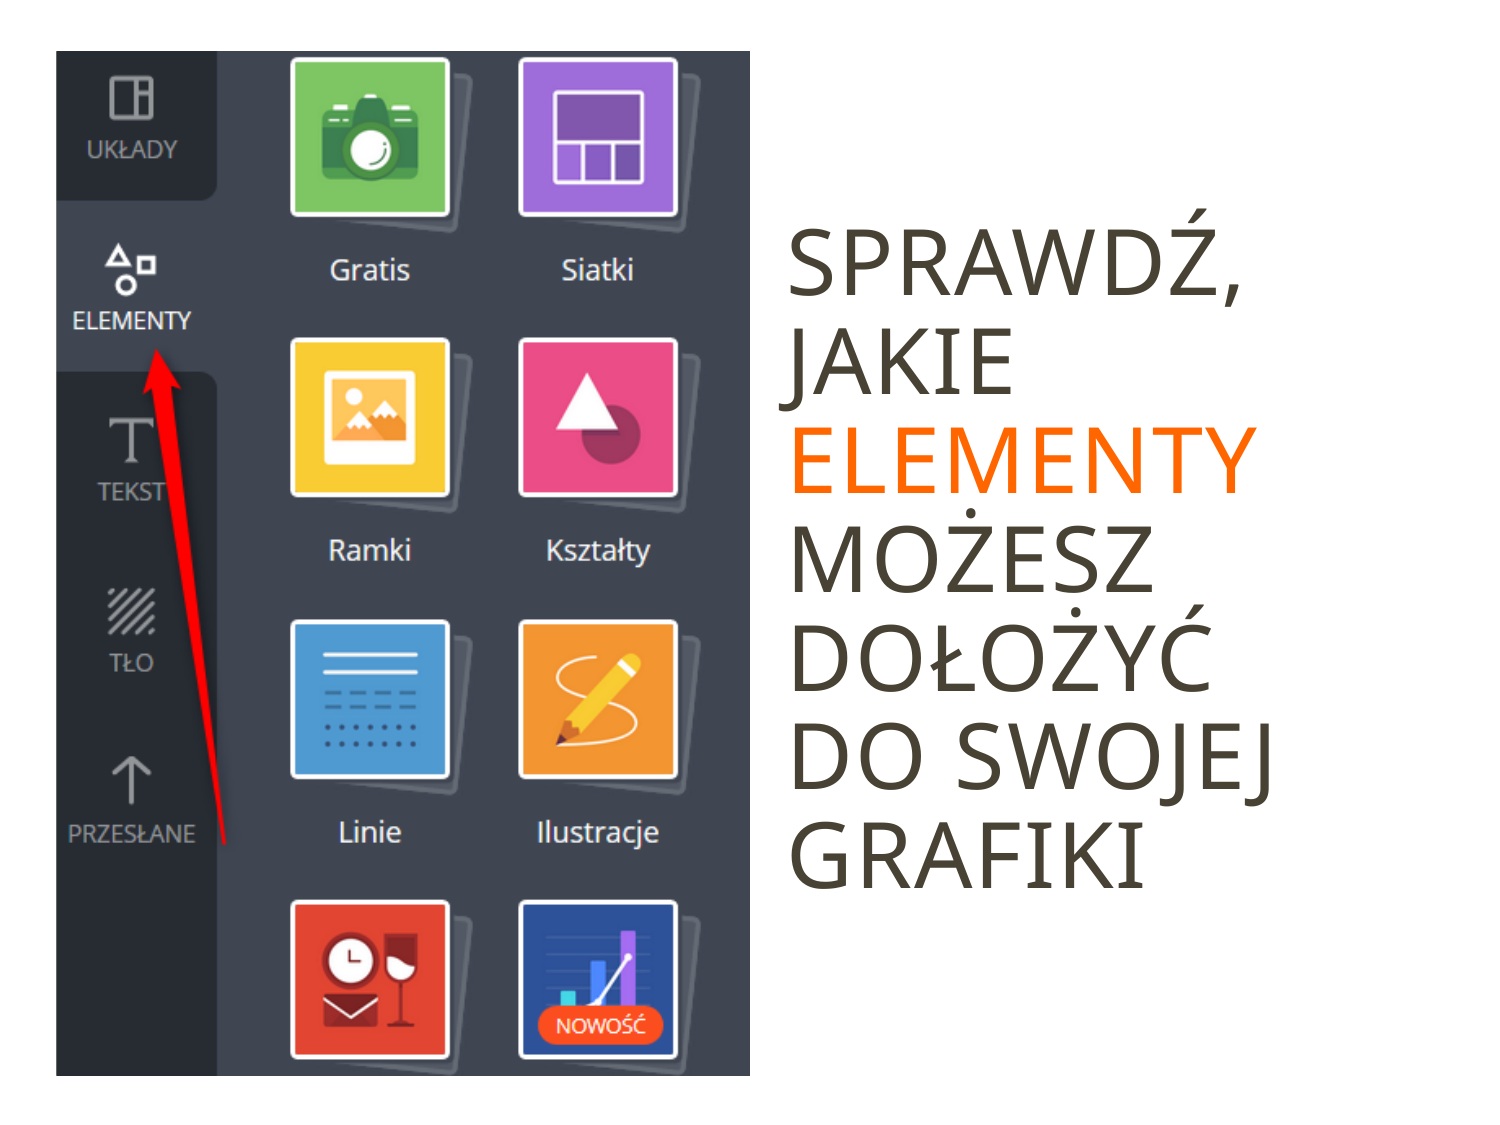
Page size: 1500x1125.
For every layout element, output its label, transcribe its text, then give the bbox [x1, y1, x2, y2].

list Sprawdź, jakie elementy możesz dołożyć do swojej grafiki [778, 291, 1341, 833]
picture [56, 51, 751, 1076]
